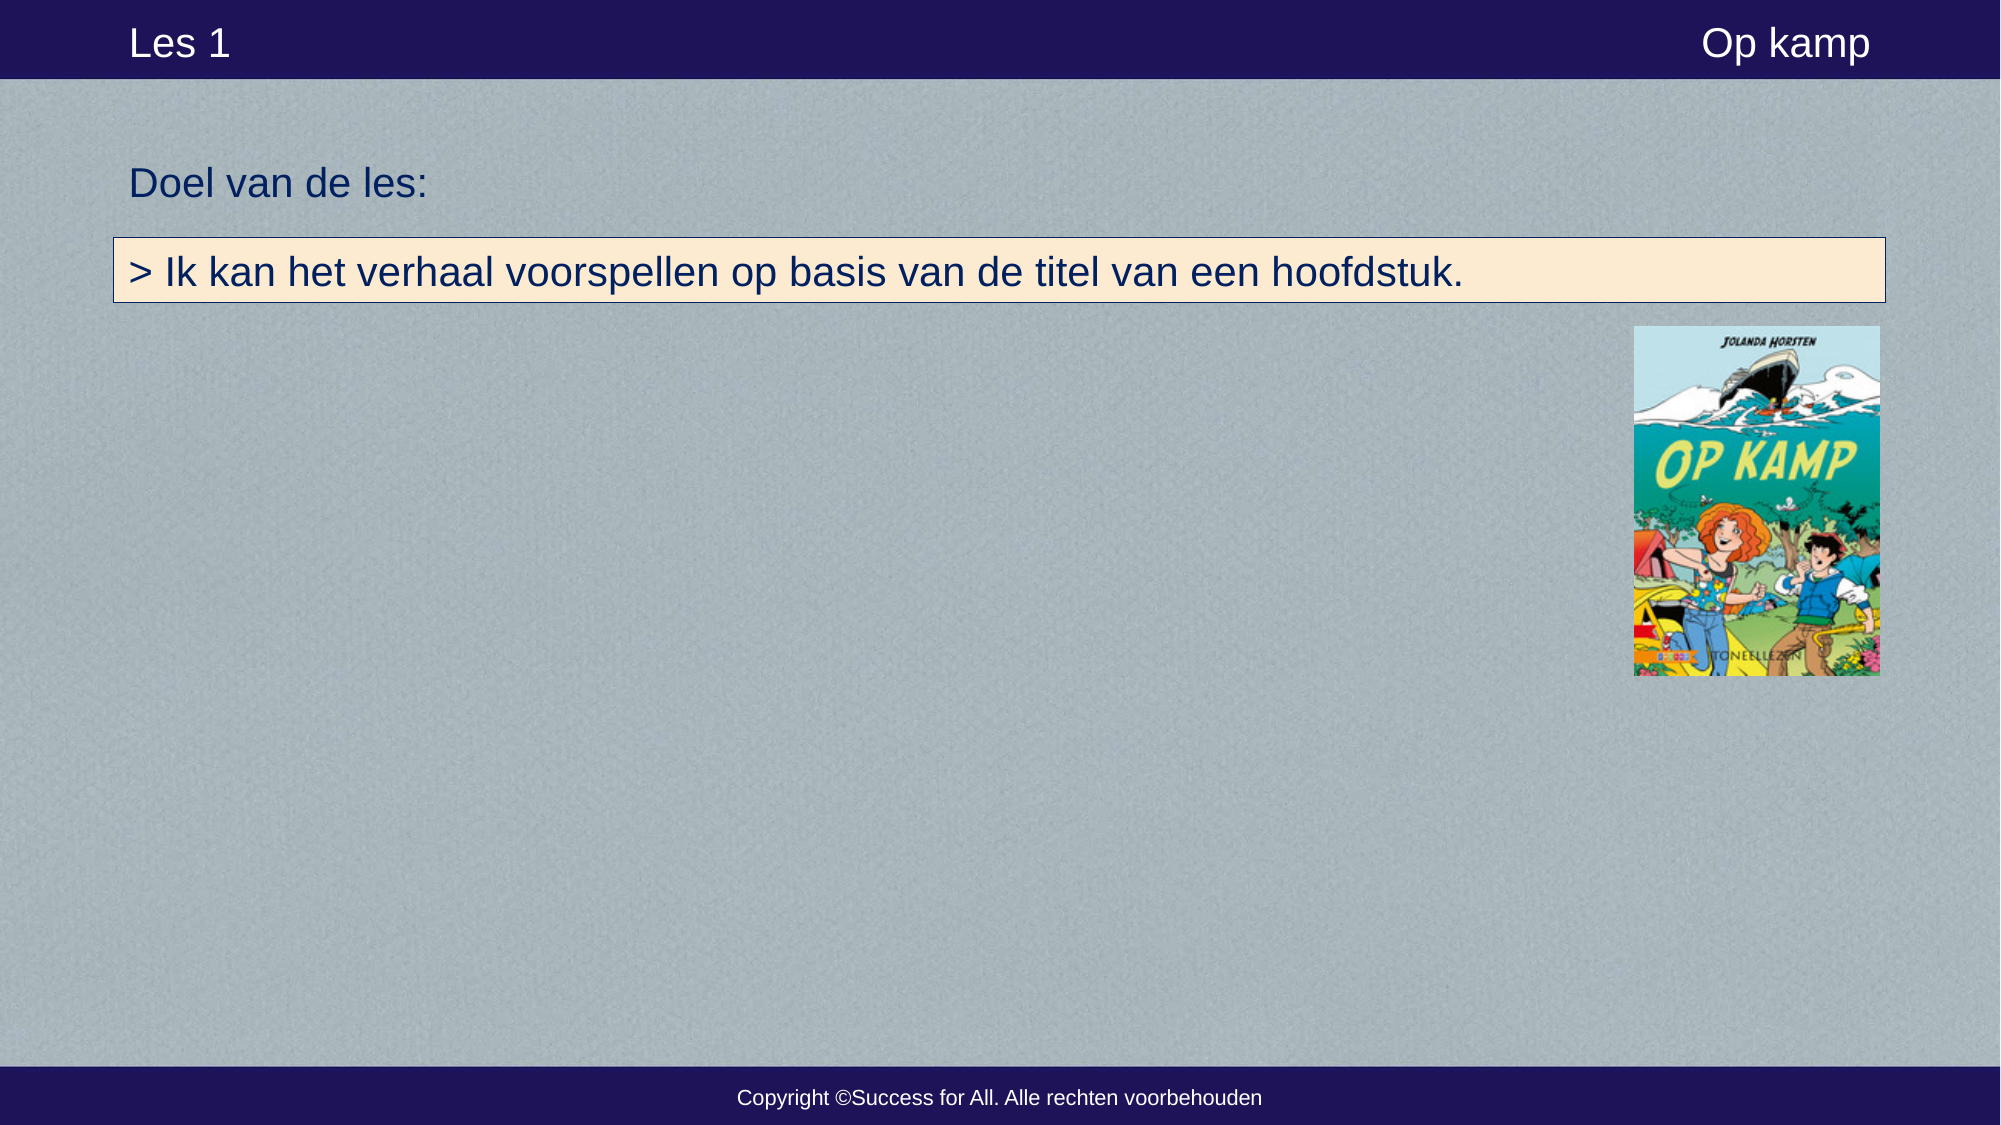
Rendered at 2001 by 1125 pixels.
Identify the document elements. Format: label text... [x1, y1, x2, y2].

text_box > Ik kan het verhaal voorspellen op basis van de titel van een hoofdstuk. [113, 237, 1886, 303]
text_box Les 1 [114, 8, 354, 73]
text_box Op kamp [999, 8, 1886, 73]
picture [0, 0, 2001, 1125]
text_box Doel van de les: [113, 148, 1635, 214]
text_box Copyright ©Success for All. Alle rechten voorbehouden [0, 1076, 2000, 1125]
